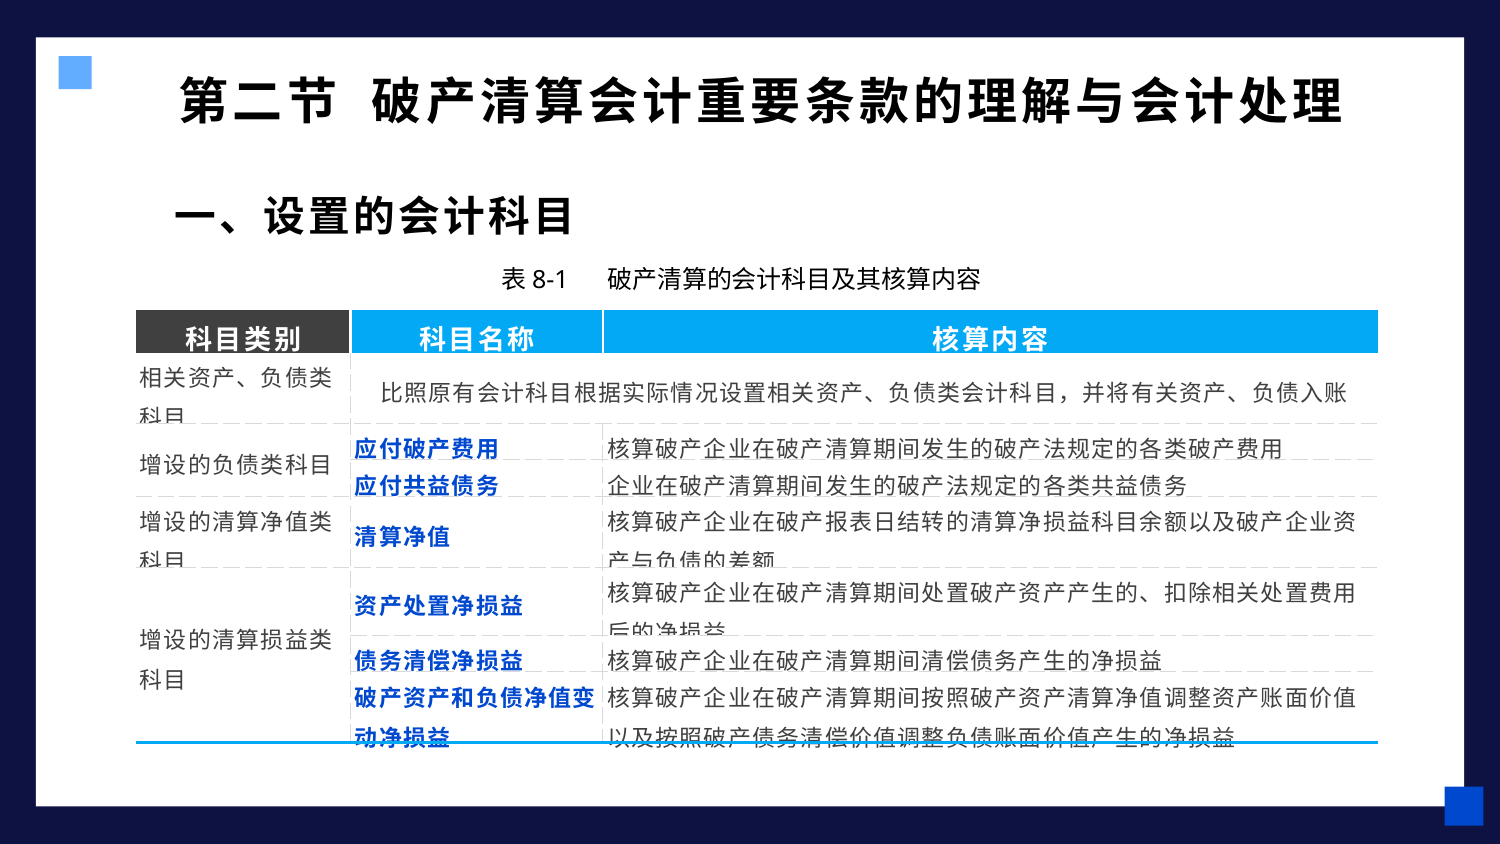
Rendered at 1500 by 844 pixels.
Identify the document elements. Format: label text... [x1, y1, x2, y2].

title 第二节 破产清算会计重要条款的理解与会计处理 [141, 48, 1377, 138]
table_cell 清算净值 [351, 497, 603, 567]
list 一、设置的会计科目 [157, 179, 1412, 604]
table_cell 核算破产企业在破产报表日结转的清算净损益科目余额以及破产企业资产与负债的差额 [603, 497, 1378, 567]
table_header 科目类别 [136, 310, 349, 353]
table_cell 核算破产企业在破产清算期间处置破产资产产生的、扣除相关处置费用后的净损益 [603, 567, 1378, 635]
table_cell 应付破产费用 [351, 423, 603, 460]
table_cell 核算破产企业在破产清算期间清偿债务产生的净损益 [603, 635, 1378, 672]
table_cell 增设的负债类科目 [136, 423, 351, 497]
table_cell 资产处置净损益 [351, 567, 603, 635]
table_cell 核算破产企业在破产清算期间发生的破产法规定的各类破产费用 [603, 423, 1378, 460]
table_header 核算内容 [604, 310, 1378, 353]
table_cell 相关资产、负债类科目 [136, 353, 351, 423]
table_cell 增设的清算净值类科目 [136, 497, 351, 567]
table_cell 增设的清算损益类科目 [136, 567, 351, 741]
table_header 科目名称 [352, 310, 602, 353]
table_cell 核算破产企业在破产清算期间按照破产资产清算净值调整资产账面价值以及按照破产债务清偿价值调整负债账面价值产生的净损益 [603, 672, 1378, 741]
table_cell 比照原有会计科目根据实际情况设置相关资产、负债类会计科目，并将有关资产、负债入账 [351, 353, 1378, 423]
table_cell 破产资产和负债净值变动净损益 [351, 672, 603, 741]
text_box 表8-1 破产清算的会计科目及其核算内容 [265, 256, 1174, 302]
table_cell 企业在破产清算期间发生的破产法规定的各类共益债务 [603, 460, 1378, 497]
table_cell 应付共益债务 [351, 460, 603, 497]
table_cell 债务清偿净损益 [351, 635, 603, 672]
